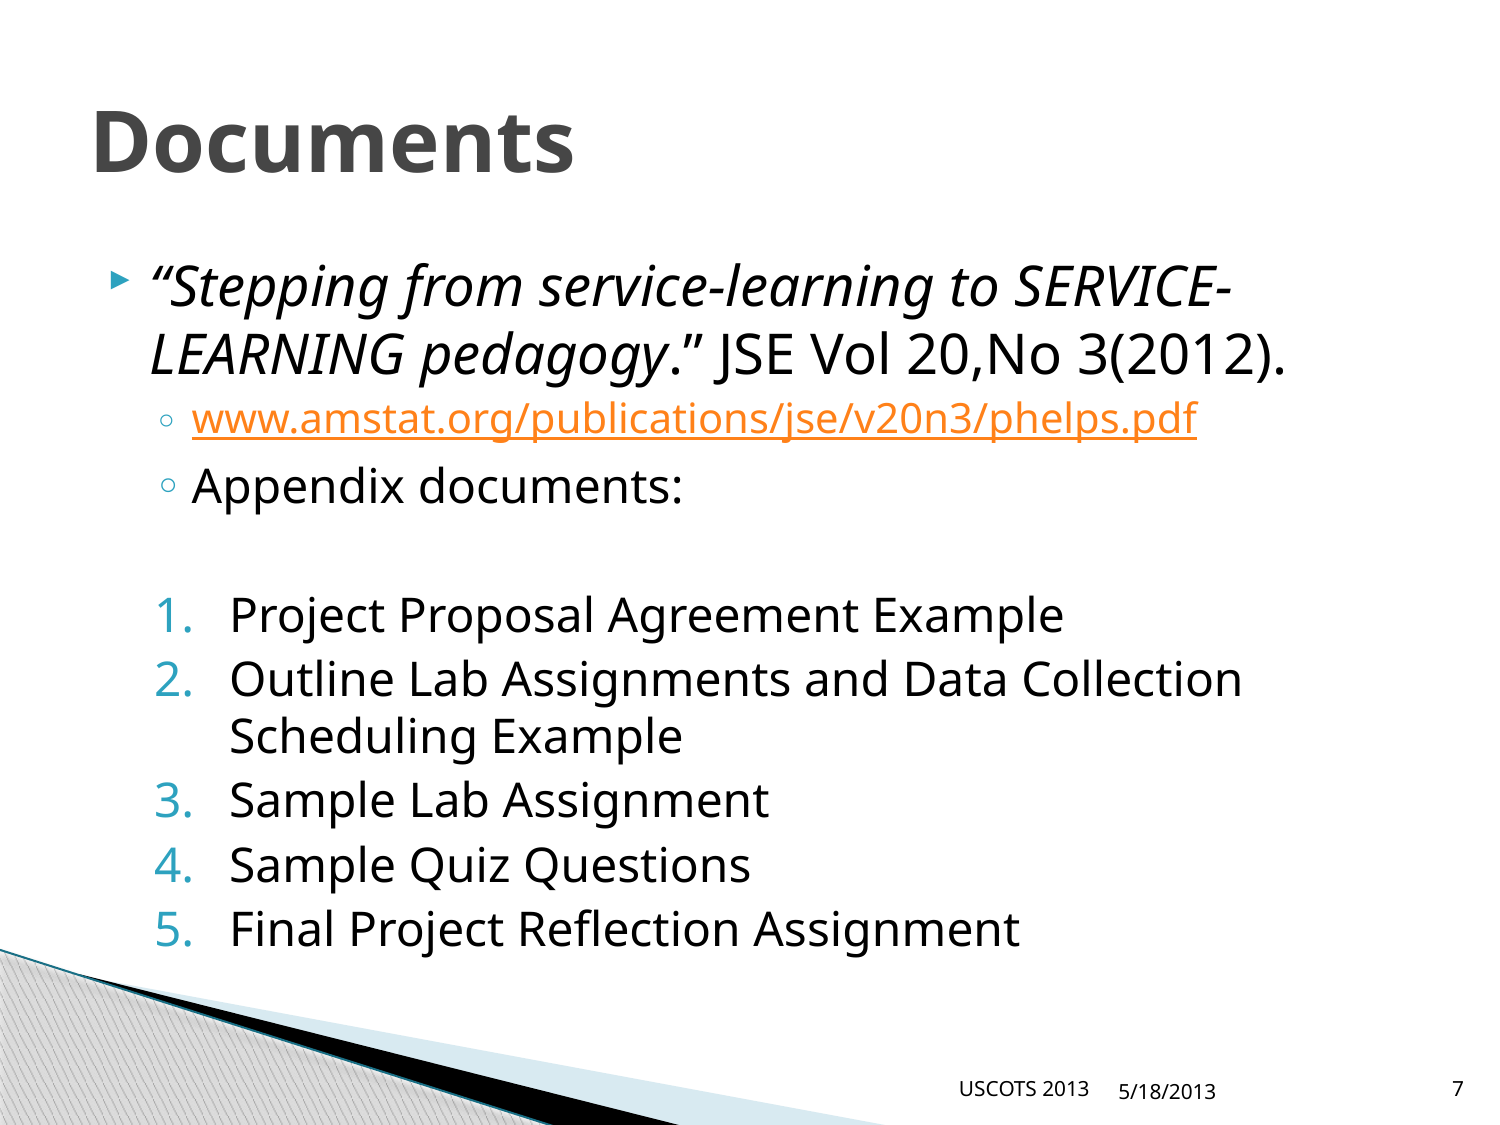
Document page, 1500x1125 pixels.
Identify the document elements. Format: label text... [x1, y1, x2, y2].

title Documents [75, 45, 1425, 233]
list “Stepping from service-learning to SERVICE-LEARNING pedagogy.” JSE Vol 20,No 3(2012). www.amstat.org/publications/jse/v20n3/phelps.pdf Appendix documents: Project Proposal Agreement Example Outline Lab Assignments and Data Collection Scheduling Example Sample Lab Assignment Sample Quiz Questions Final Project Reflection Assignment [75, 243, 1425, 986]
footer USCOTS 2013 [718, 1051, 1105, 1112]
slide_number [1105, 1051, 1418, 1112]
slide_number 7 [1418, 1051, 1479, 1112]
